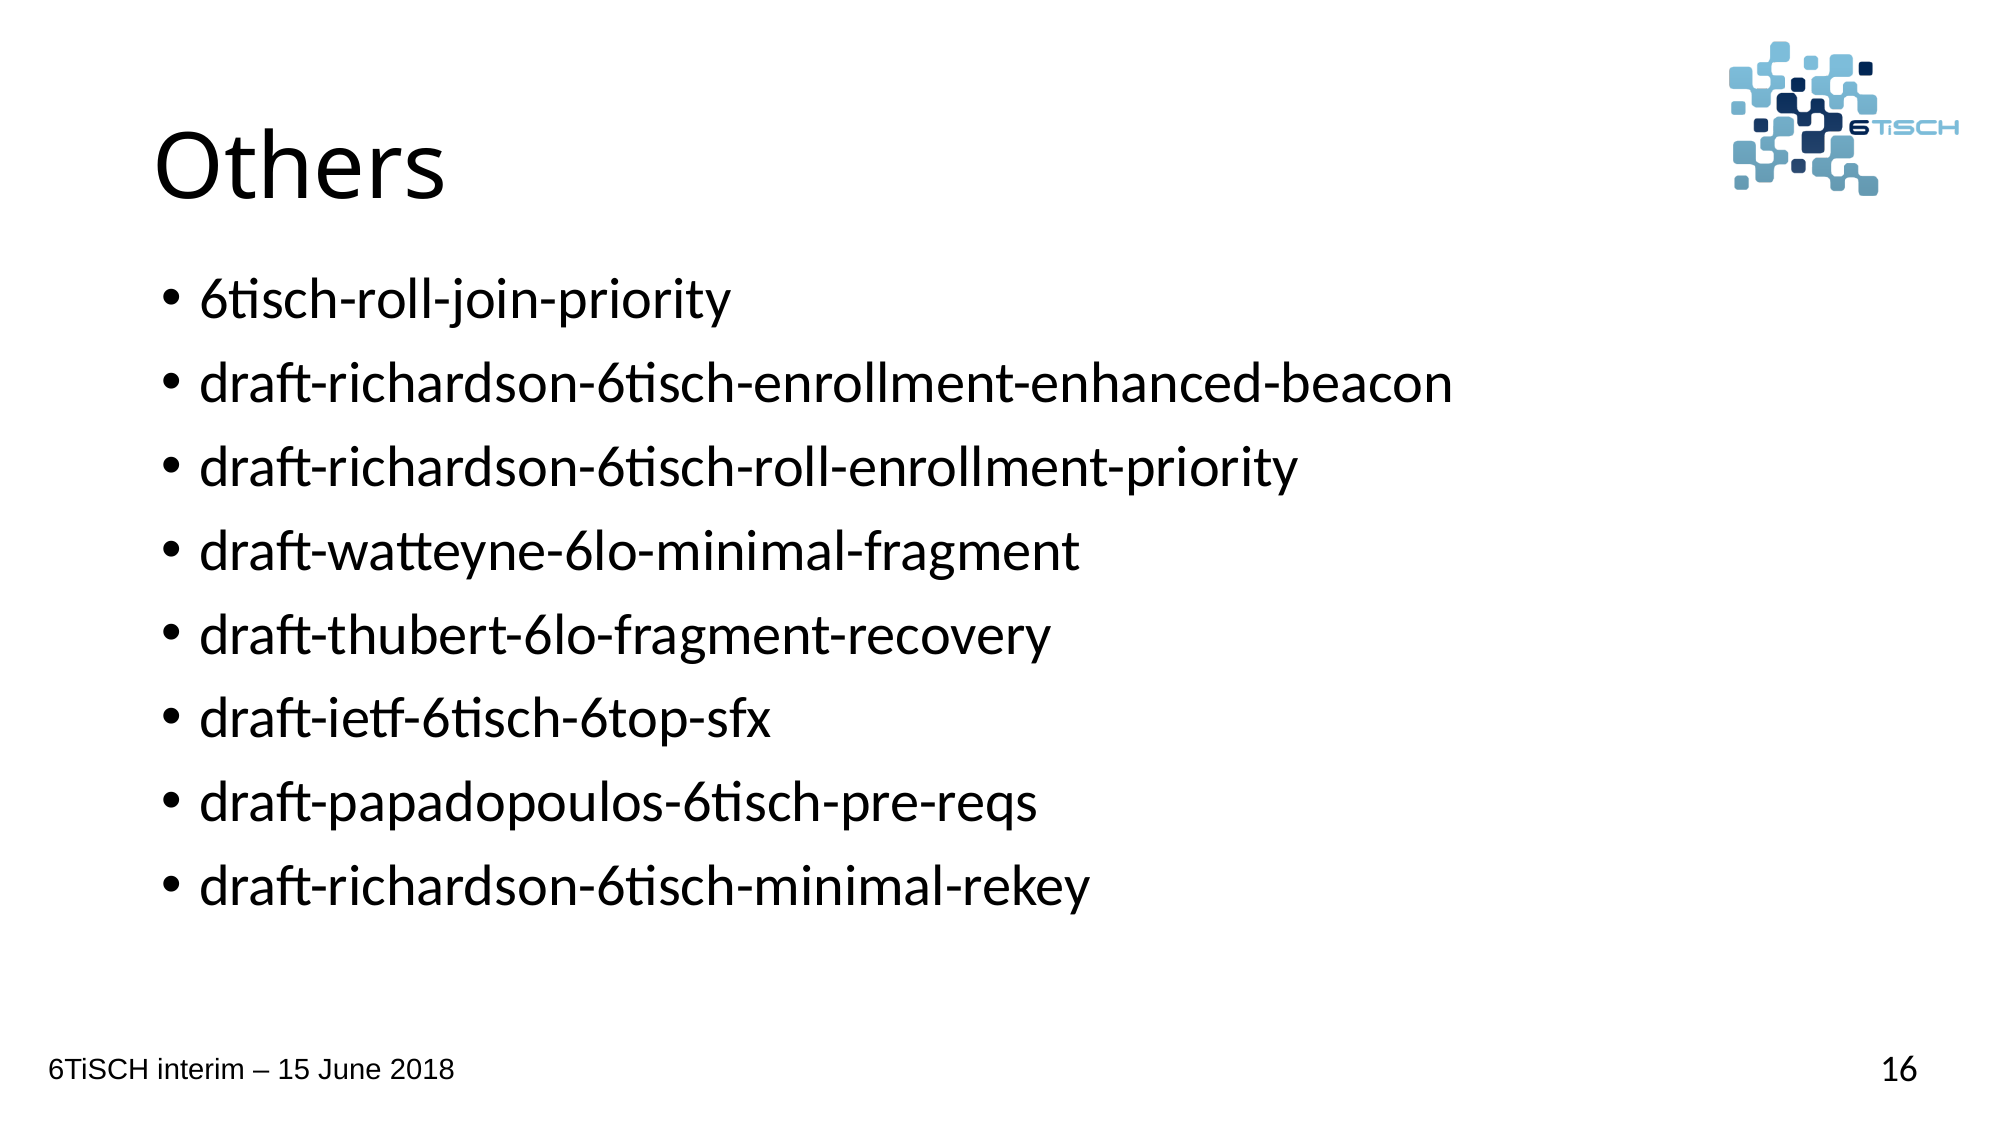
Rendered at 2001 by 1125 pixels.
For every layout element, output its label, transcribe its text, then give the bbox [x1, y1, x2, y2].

picture [1725, 37, 1963, 200]
list 6tisch-roll-join-priority draft-richardson-6tisch-enrollment-enhanced-beacon draft-richardson-6tisch-roll-enrollment-priority draft-watteyne-6lo-minimal-fragment draft-thubert-6lo-fragment-recovery draft-ietf-6tisch-6top-sfx draft-papadopoulos-6tisch-pre-reqs draft-richardson-6tisch-minimal-rekey [146, 261, 1872, 975]
title Others [137, 59, 1863, 278]
slide_number 16 [1482, 1036, 1933, 1097]
